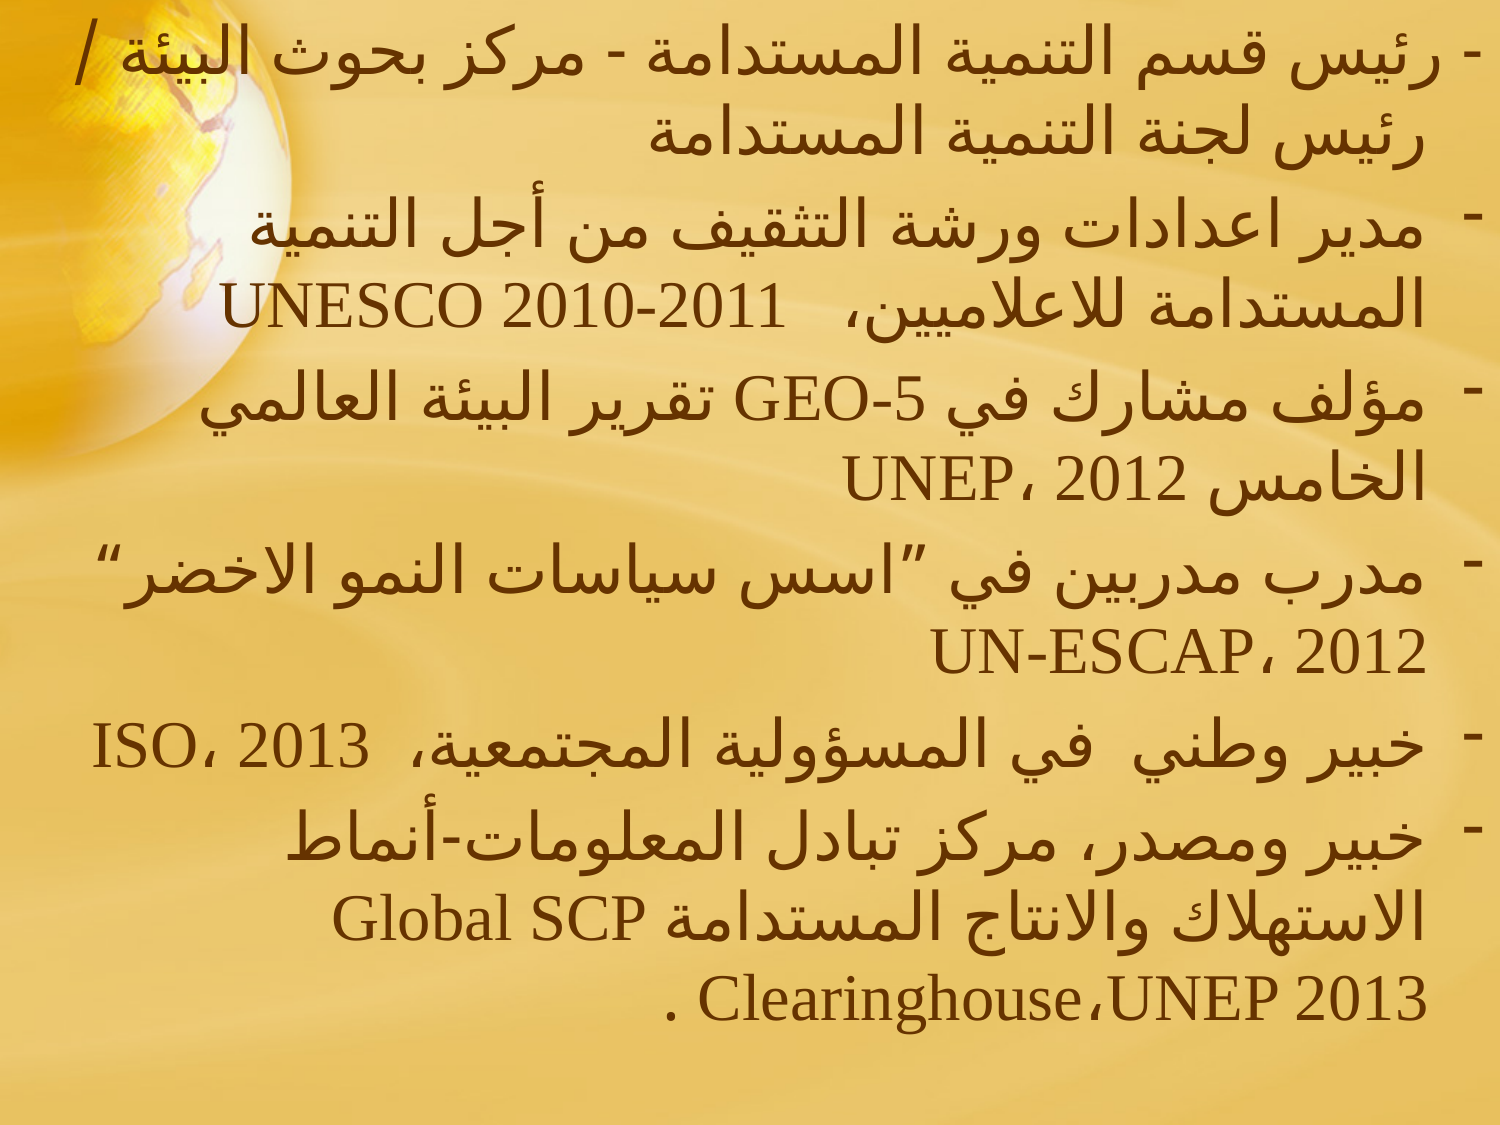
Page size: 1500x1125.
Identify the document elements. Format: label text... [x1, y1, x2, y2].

list - رئيس قسم التنمية المستدامة - مركز بحوث البيئة / رئيس لجنة التنمية المستدامة مدير اعدادات ورشة التثقيف من أجل التنمية المستدامة للاعلاميين، UNESCO 2010-2011 مؤلف مشارك في GEO-5 تقرير البيئة العالمي الخامس UNEP، 2012 مدرب مدربين في ”اسس سياسات النمو الاخضر“ UN-ESCAP، 2012 خبير وطني في المسؤولية المجتمعية، ISO، 2013 خبير ومصدر، مركز تبادل المعلومات-أنماط الاستهلاك والانتاج المستدامة Global SCP Clearinghouse،UNEP 2013 . [0, 0, 1500, 1125]
